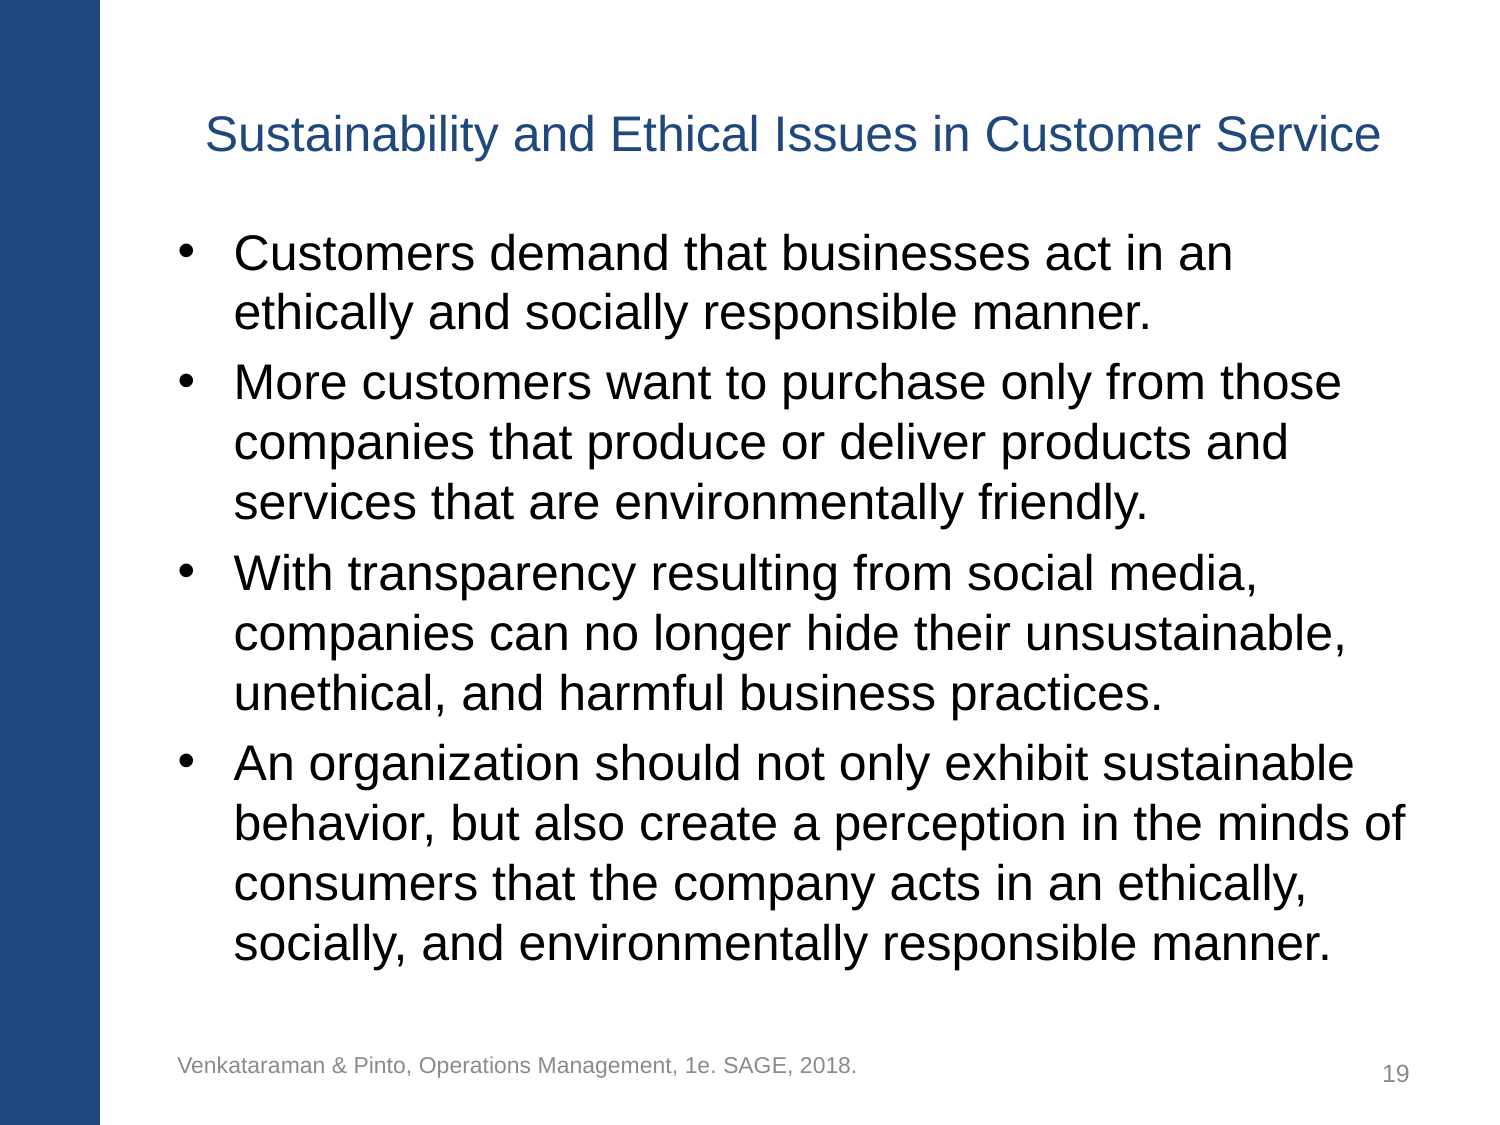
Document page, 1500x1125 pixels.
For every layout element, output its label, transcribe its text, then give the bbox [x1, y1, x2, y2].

footer Venkataraman & Pinto, Operations Management, 1e. SAGE, 2018. [162, 1042, 1313, 1103]
list Customers demand that businesses act in an ethically and socially responsible manner. More customers want to purchase only from those companies that produce or deliver products and services that are environmentally friendly. With transparency resulting from social media, companies can no longer hide their unsustainable, unethical, and harmful business practices. An organization should not only exhibit sustainable behavior, but also create a perception in the minds of consumers that the company acts in an ethically, socially, and environmentally responsible manner. [162, 212, 1425, 1013]
slide_number 19 [1350, 1042, 1425, 1103]
title Sustainability and Ethical Issues in Customer Service [162, 37, 1425, 212]
